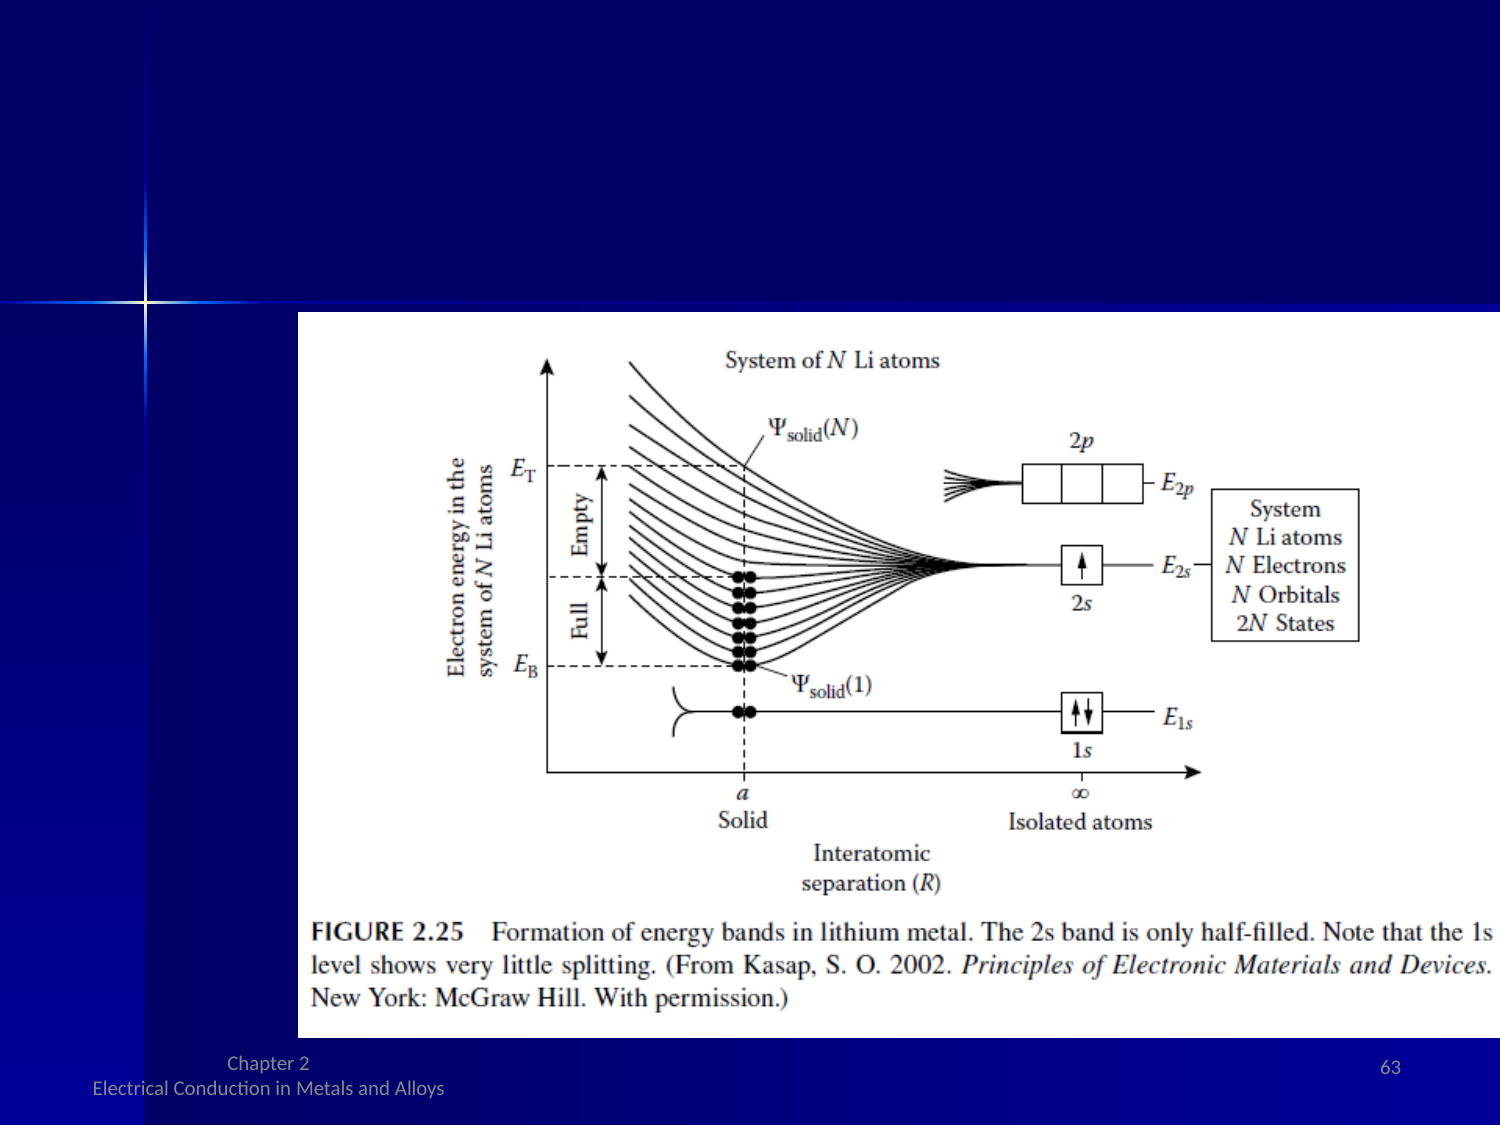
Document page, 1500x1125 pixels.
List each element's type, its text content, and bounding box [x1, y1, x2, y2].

picture [298, 312, 1500, 1038]
slide_number Chapter 2 Electrical Conduction in Metals and Alloys [74, 1037, 463, 1113]
